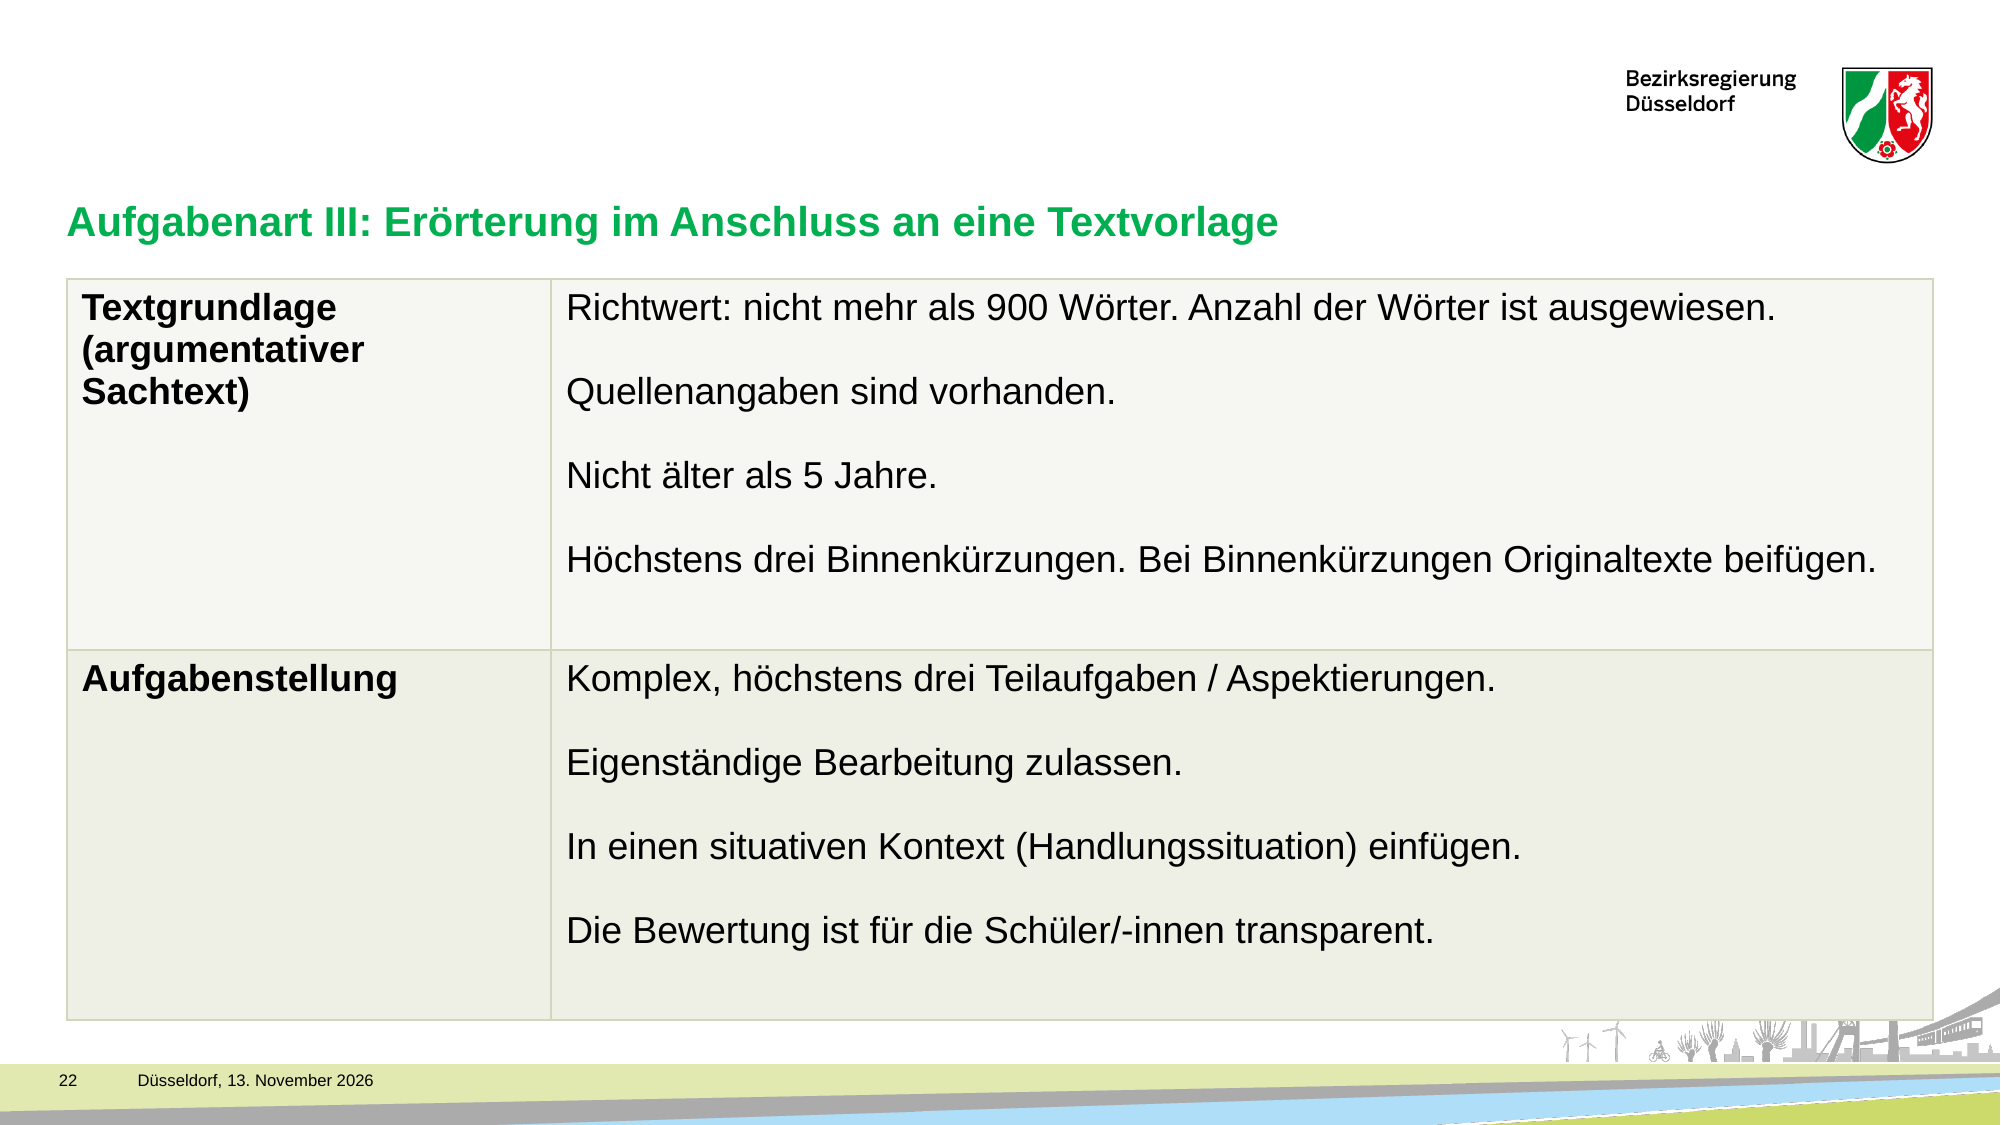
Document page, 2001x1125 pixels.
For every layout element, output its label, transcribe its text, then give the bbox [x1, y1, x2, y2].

slide_number 22 [58, 1070, 123, 1125]
table_header Textgrundlage (argumentativer Sachtext) [68, 280, 550, 649]
table_header Richtwert: nicht mehr als 900 Wörter. Anzahl der Wörter ist ausgewiesen. Quellenangaben sind vorhanden. Nicht älter als 5 Jahre. Höchstens drei Binnenkürzungen. Bei Binnenkürzungen Originaltexte beifügen. [552, 280, 1932, 649]
table_cell Aufgabenstellung [68, 651, 550, 1019]
picture [0, 916, 2000, 1125]
title Aufgabenart III: Erörterung im Anschluss an eine Textvorlage [66, 172, 1933, 268]
table_cell Komplex, höchstens drei Teilaufgaben / Aspektierungen. Eigenständige Bearbeitung zulassen. In einen situativen Kontext (Handlungssituation) einfügen. Die Bewertung ist für die Schüler/-innen transparent. [552, 651, 1932, 1019]
picture [1625, 66, 1933, 164]
footer Düsseldorf, 15. November 2023 [137, 1070, 595, 1125]
